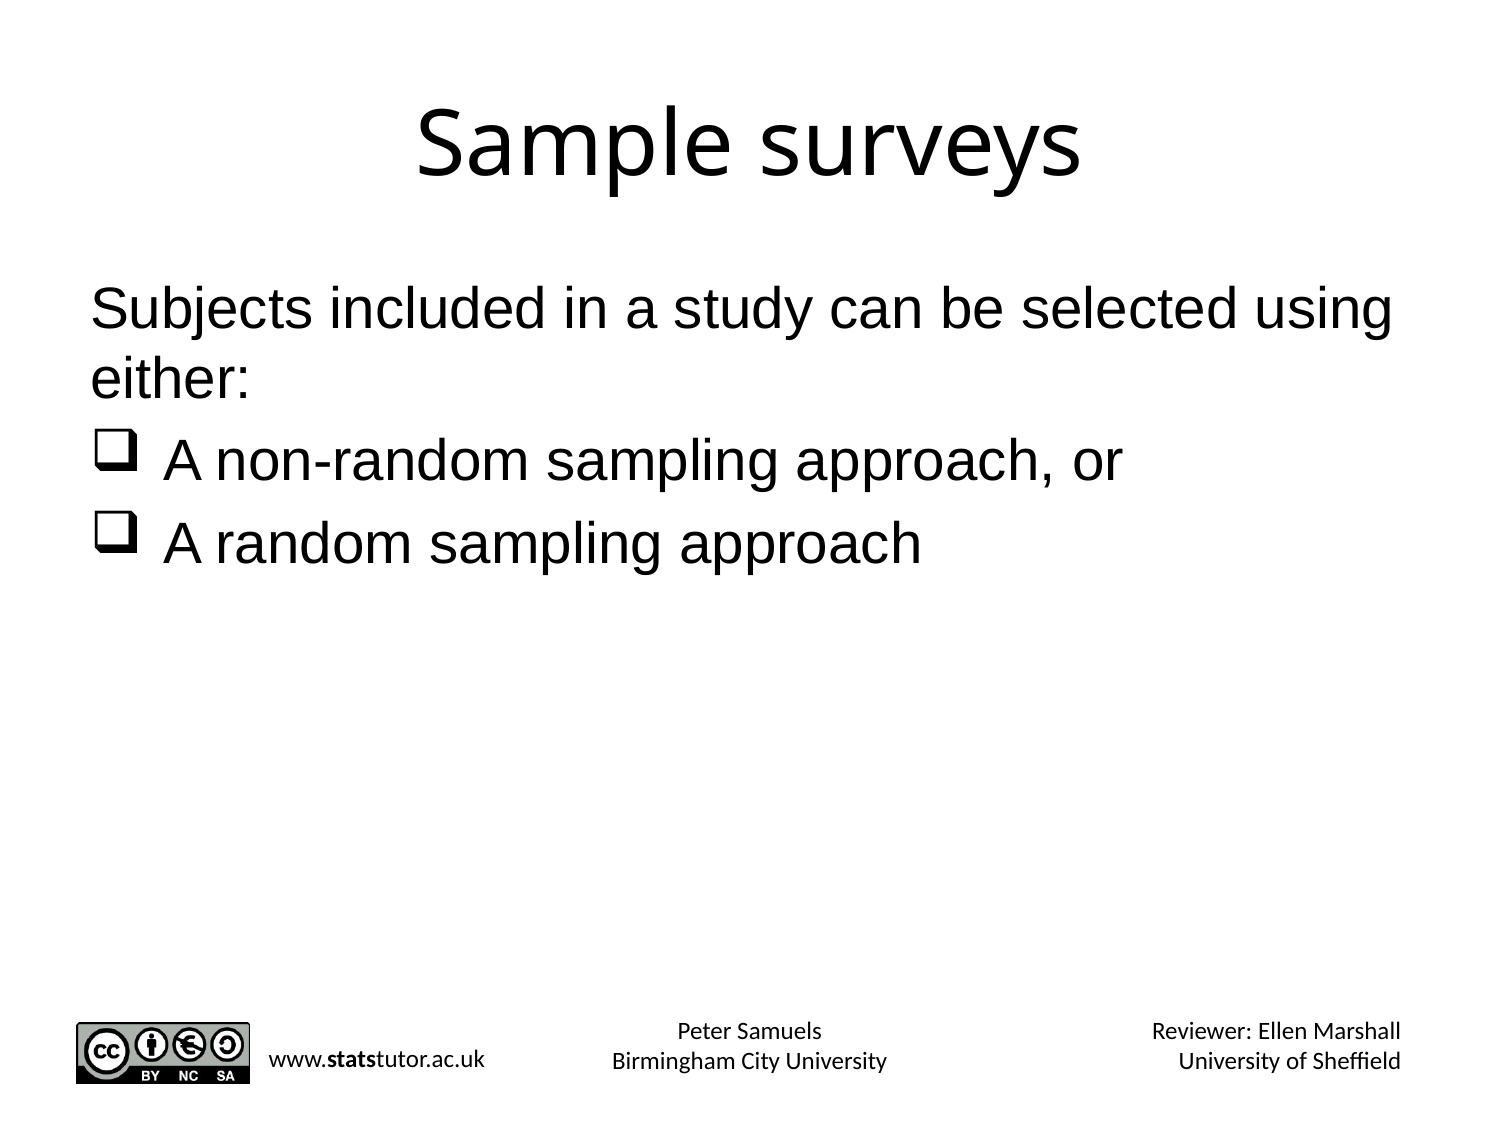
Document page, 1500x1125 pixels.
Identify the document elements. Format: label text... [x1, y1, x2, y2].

list Subjects included in a study can be selected using either: A non-random sampling approach, or A random sampling approach [75, 262, 1425, 1005]
title Sample surveys [75, 45, 1425, 233]
text_box Peter Samuels Birmingham City University [549, 1007, 951, 1083]
text_box Reviewer: Ellen Marshall University of Sheffield [1038, 1007, 1417, 1083]
text_box www.statstutor.ac.uk [254, 1035, 550, 1080]
picture [76, 1022, 251, 1084]
